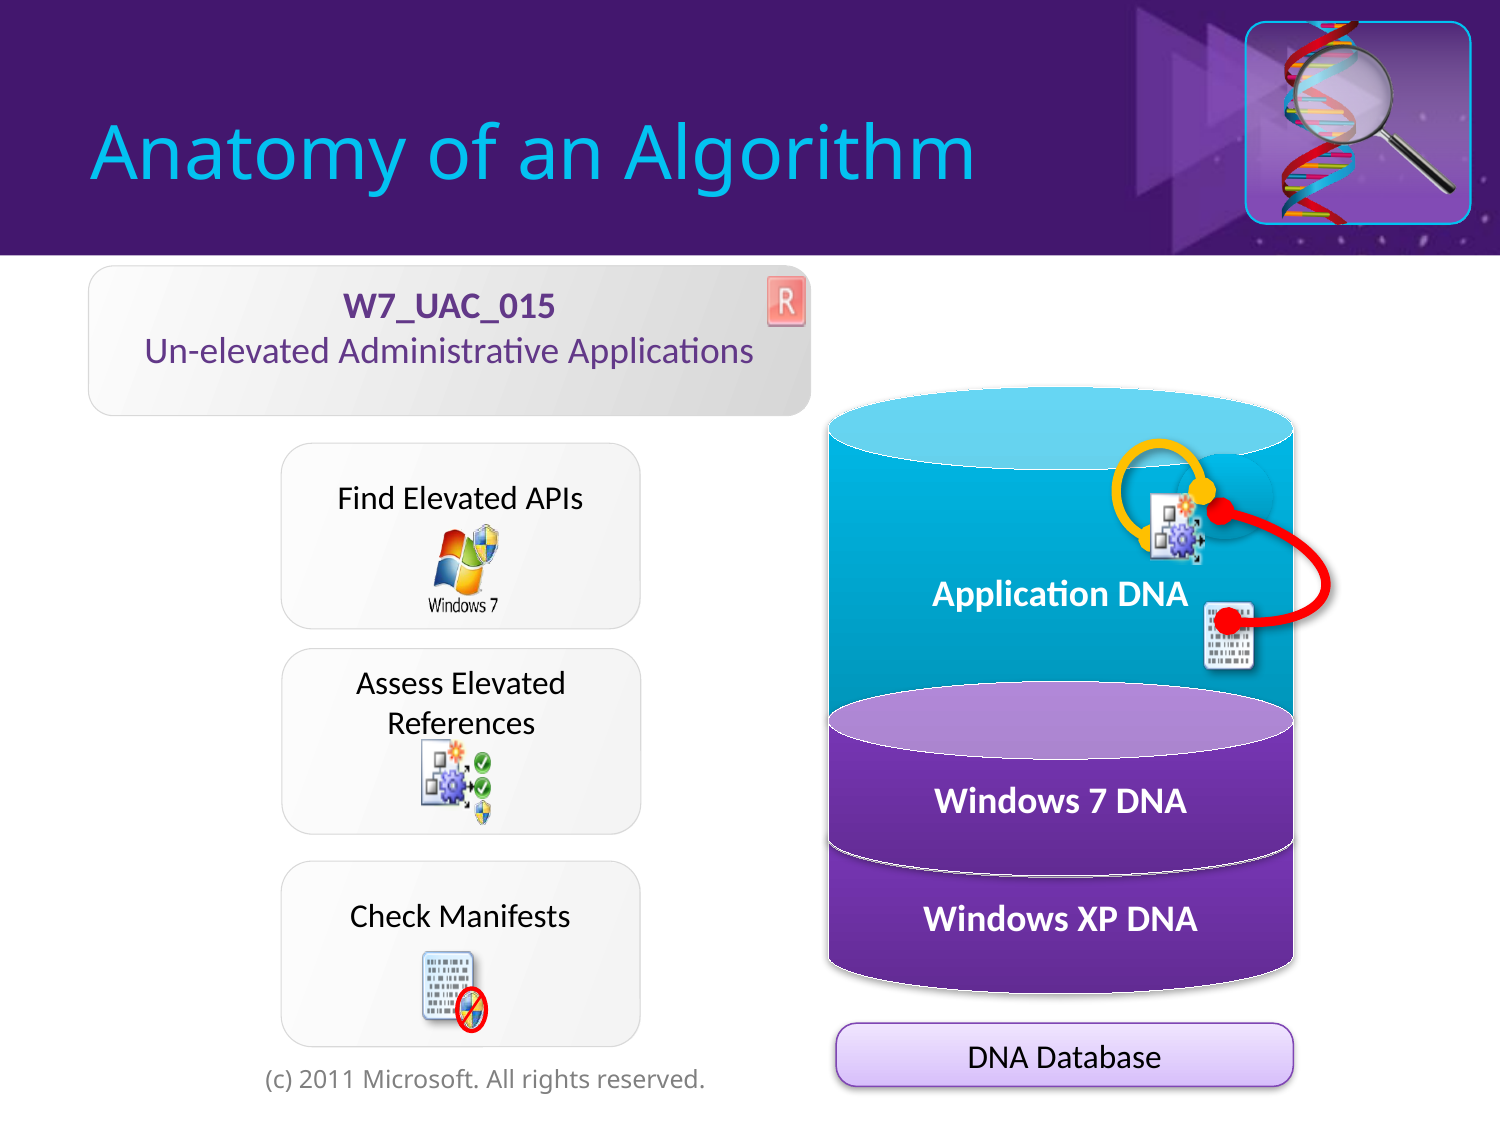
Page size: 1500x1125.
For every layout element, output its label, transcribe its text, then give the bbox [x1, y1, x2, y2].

text_box [1211, 505, 1327, 623]
picture [0, 0, 1500, 255]
text_box Windows 7 DNA [828, 681, 1294, 876]
picture [767, 275, 806, 327]
title Anatomy of an Algorithm [75, 56, 1425, 244]
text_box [281, 648, 642, 835]
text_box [280, 860, 641, 1047]
text_box DNA Database [835, 1022, 1295, 1088]
picture [1150, 493, 1205, 564]
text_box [280, 442, 641, 630]
picture [1204, 602, 1259, 669]
text_box [1115, 442, 1209, 537]
text_box [1201, 453, 1273, 539]
footer (c) 2011 Microsoft. All rights reserved. [248, 1048, 724, 1108]
text_box Windows XP DNA [828, 851, 1294, 994]
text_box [1245, 21, 1471, 235]
text_box W7_UAC_015 Un-elevated Administrative Applications [86, 263, 813, 418]
text_box Application DNA [828, 386, 1294, 713]
